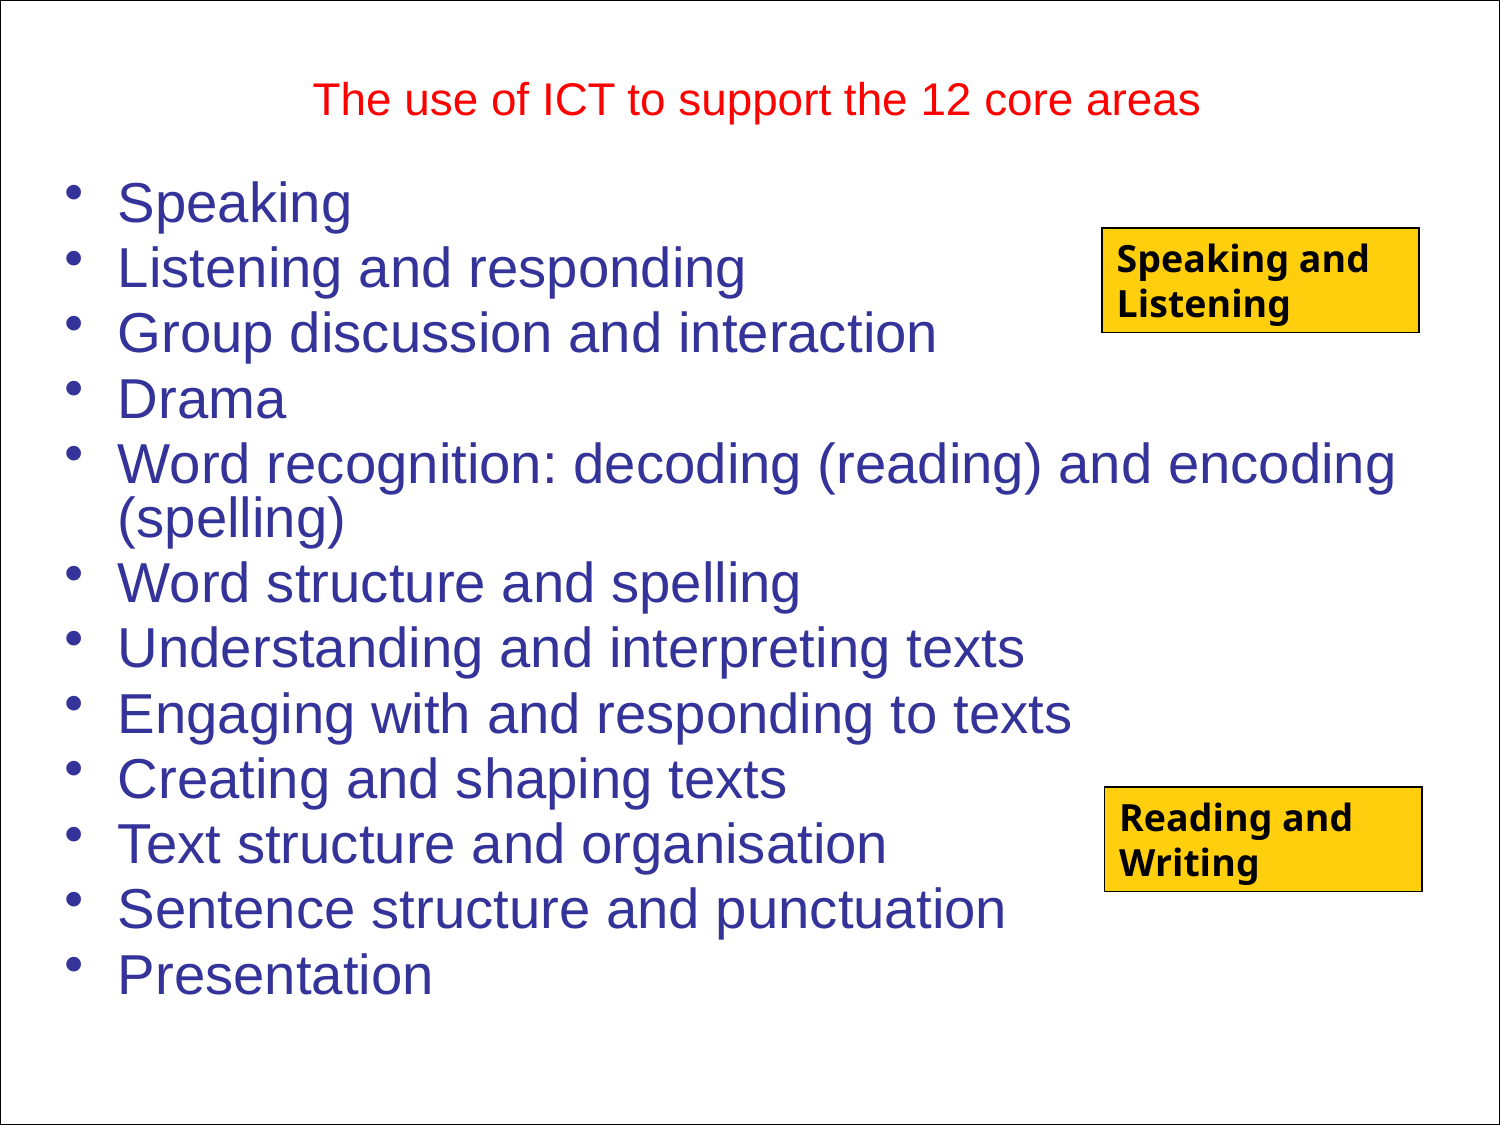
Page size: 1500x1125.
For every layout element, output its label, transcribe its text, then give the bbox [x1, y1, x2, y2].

text_box Reading and Writing [1104, 786, 1422, 892]
title The use of ICT to support the 12 core areas [69, 41, 1445, 153]
text_box [0, 0, 1500, 1125]
list Speaking Listening and responding Group discussion and interaction Drama Word recognition: decoding (reading) and encoding (spelling) Word structure and spelling Understanding and interpreting texts Engaging with and responding to texts Creating and shaping texts Text structure and organisation Sentence structure and punctuation Presentation [52, 173, 1432, 1069]
text_box Speaking and Listening [1101, 227, 1420, 333]
